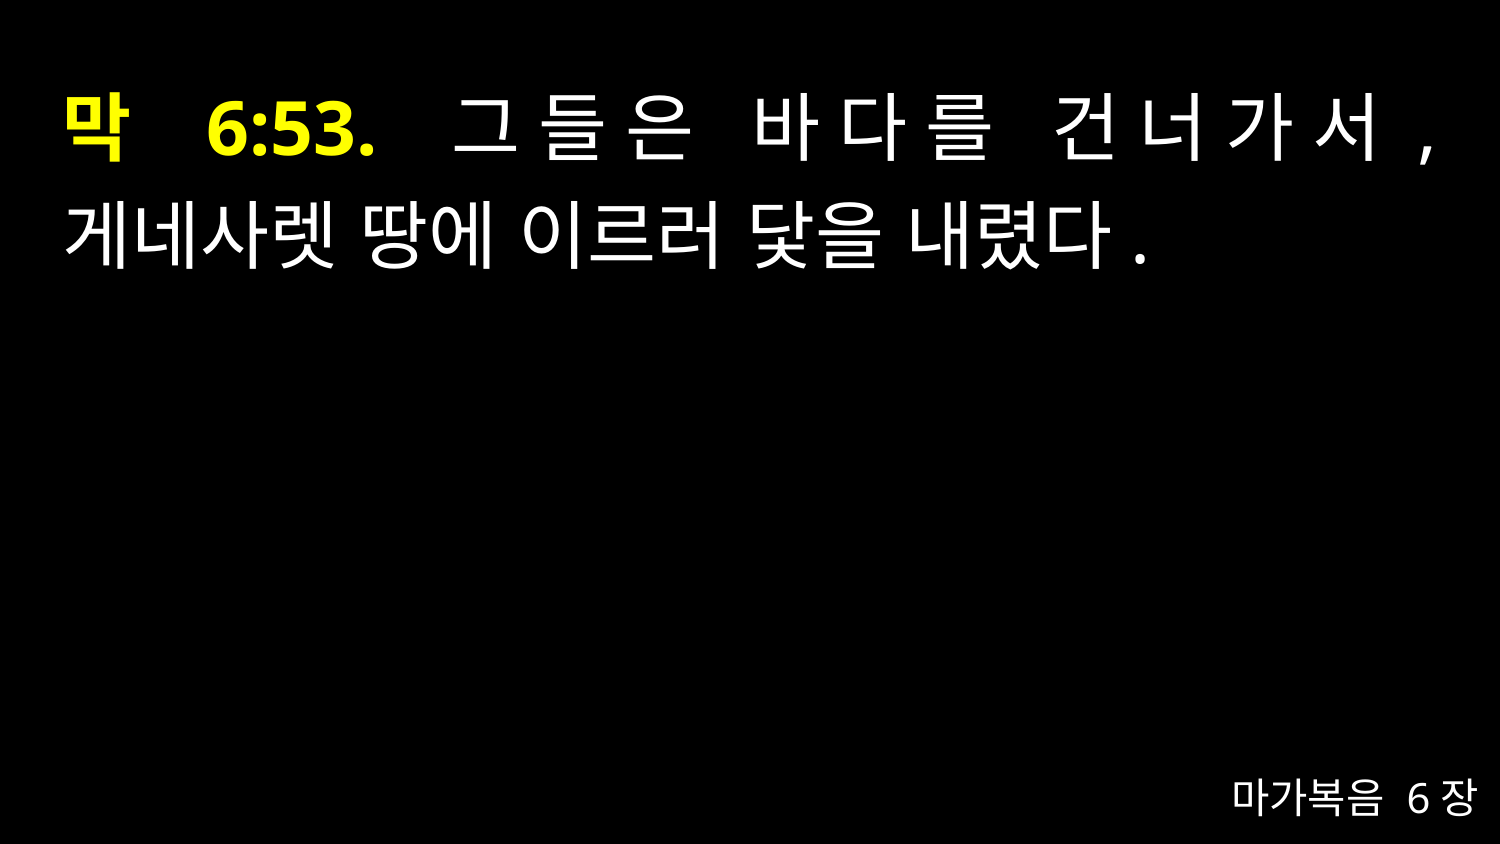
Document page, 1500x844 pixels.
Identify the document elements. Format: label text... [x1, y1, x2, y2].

title 막 6:53. 그들은 바다를 건너가서, 게네사렛 땅에 이르러 닻을 내렸다. [0, 0, 1500, 844]
subtitle 마가복음 6장 [916, 770, 1500, 844]
